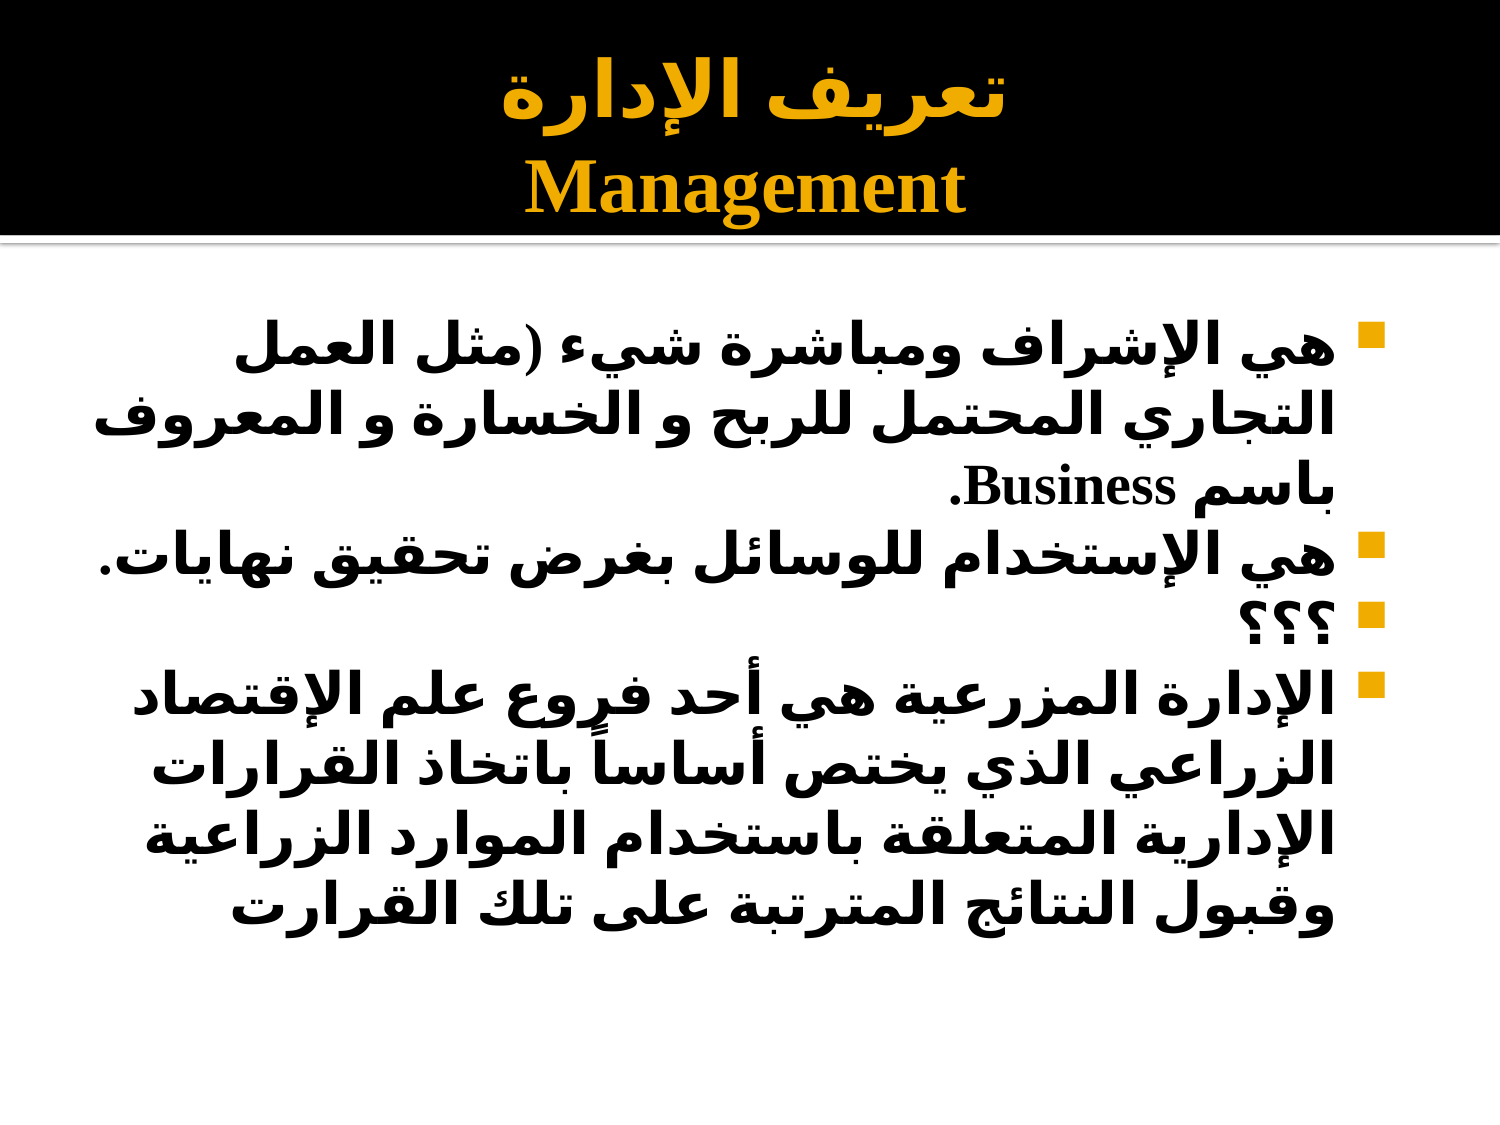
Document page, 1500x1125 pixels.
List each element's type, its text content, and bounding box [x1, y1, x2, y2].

list هي الإشراف ومباشرة شيء (مثل العمل التجاري المحتمل للربح و الخسارة و المعروف باسم Business. هي الإستخدام للوسائل بغرض تحقيق نهايات. ؟؟؟ الإدارة المزرعية هي أحد فروع علم الإقتصاد الزراعي الذي يختص أساساً باتخاذ القرارات الإدارية المتعلقة باستخدام الموارد الزراعية وقبول النتائج المترتبة على تلك القرارت [75, 291, 1425, 1050]
title تعريف الإدارة Management [76, 30, 1427, 237]
